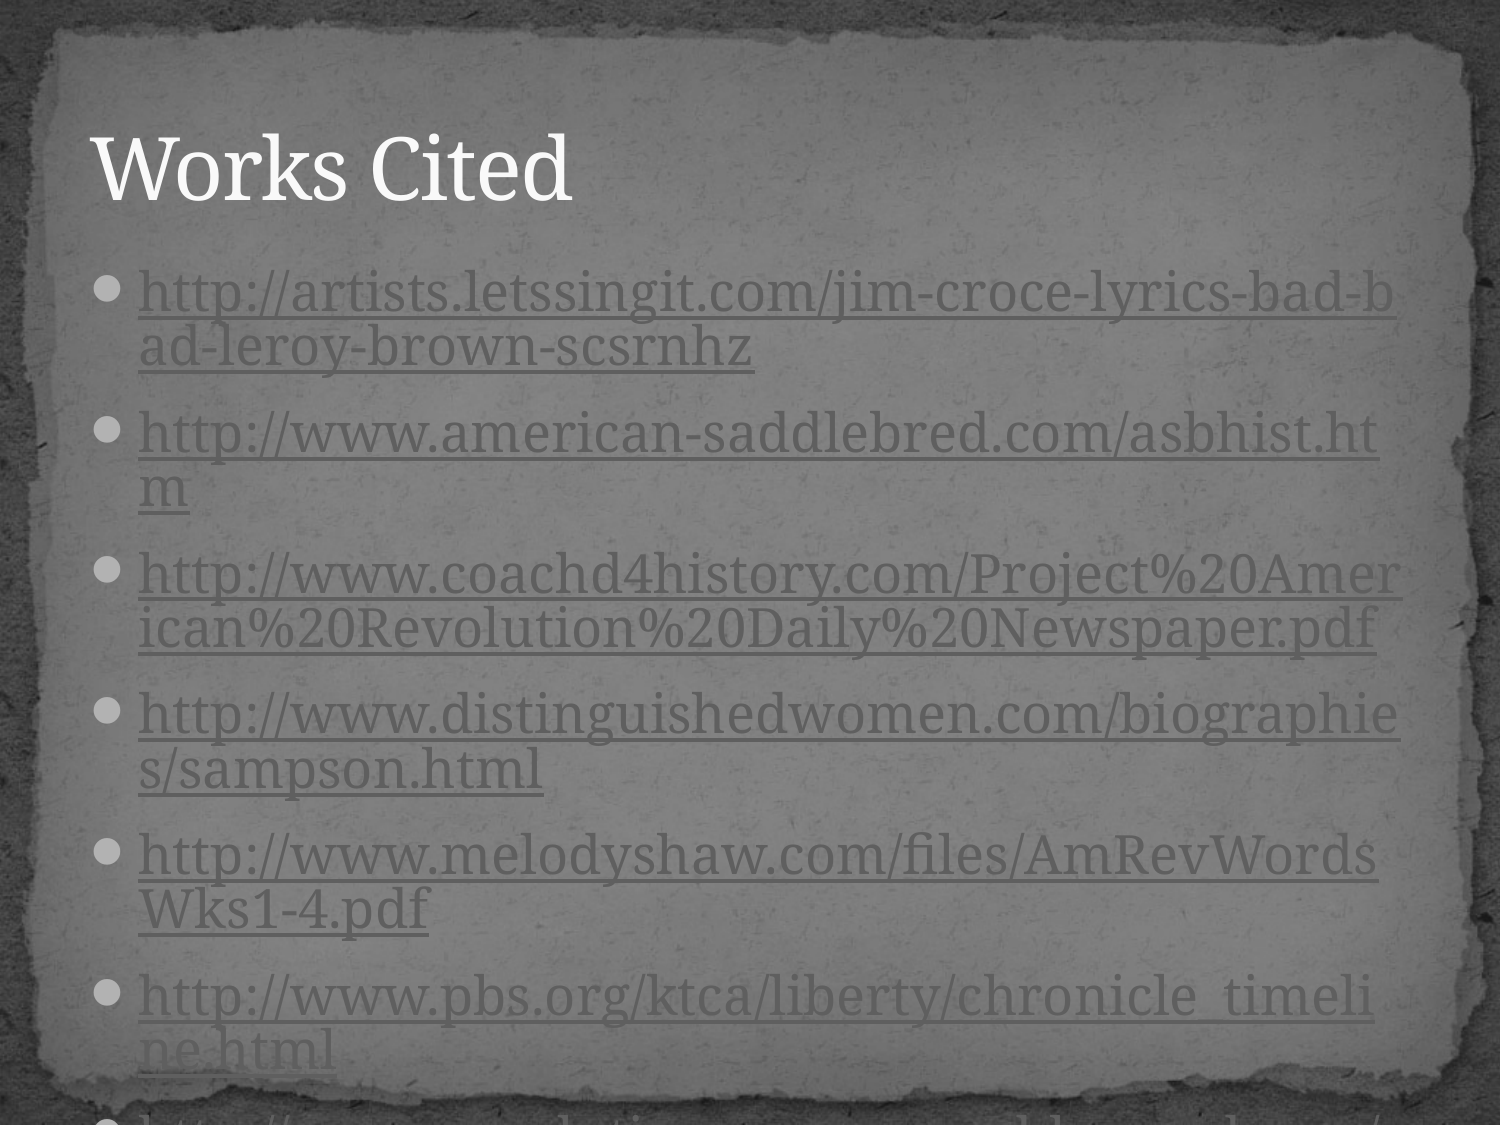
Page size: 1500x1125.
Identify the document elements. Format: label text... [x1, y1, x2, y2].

title Works Cited [74, 24, 1425, 225]
list http://artists.letssingit.com/jim-croce-lyrics-bad-bad-leroy-brown-scsrnhz http://www.american-saddlebred.com/asbhist.htm http://www.coachd4history.com/Project%20American%20Revolution%20Daily%20Newspaper.pdf http://www.distinguishedwomen.com/biographies/sampson.html http://www.melodyshaw.com/files/AmRevWordsWks1-4.pdf http://www.pbs.org/ktca/liberty/chronicle_timeline.html http://www.revolutionary-war-and-beyond.com/revolutionary-war-facts.html Accessed: April 12, 2012 [75, 249, 1425, 1000]
